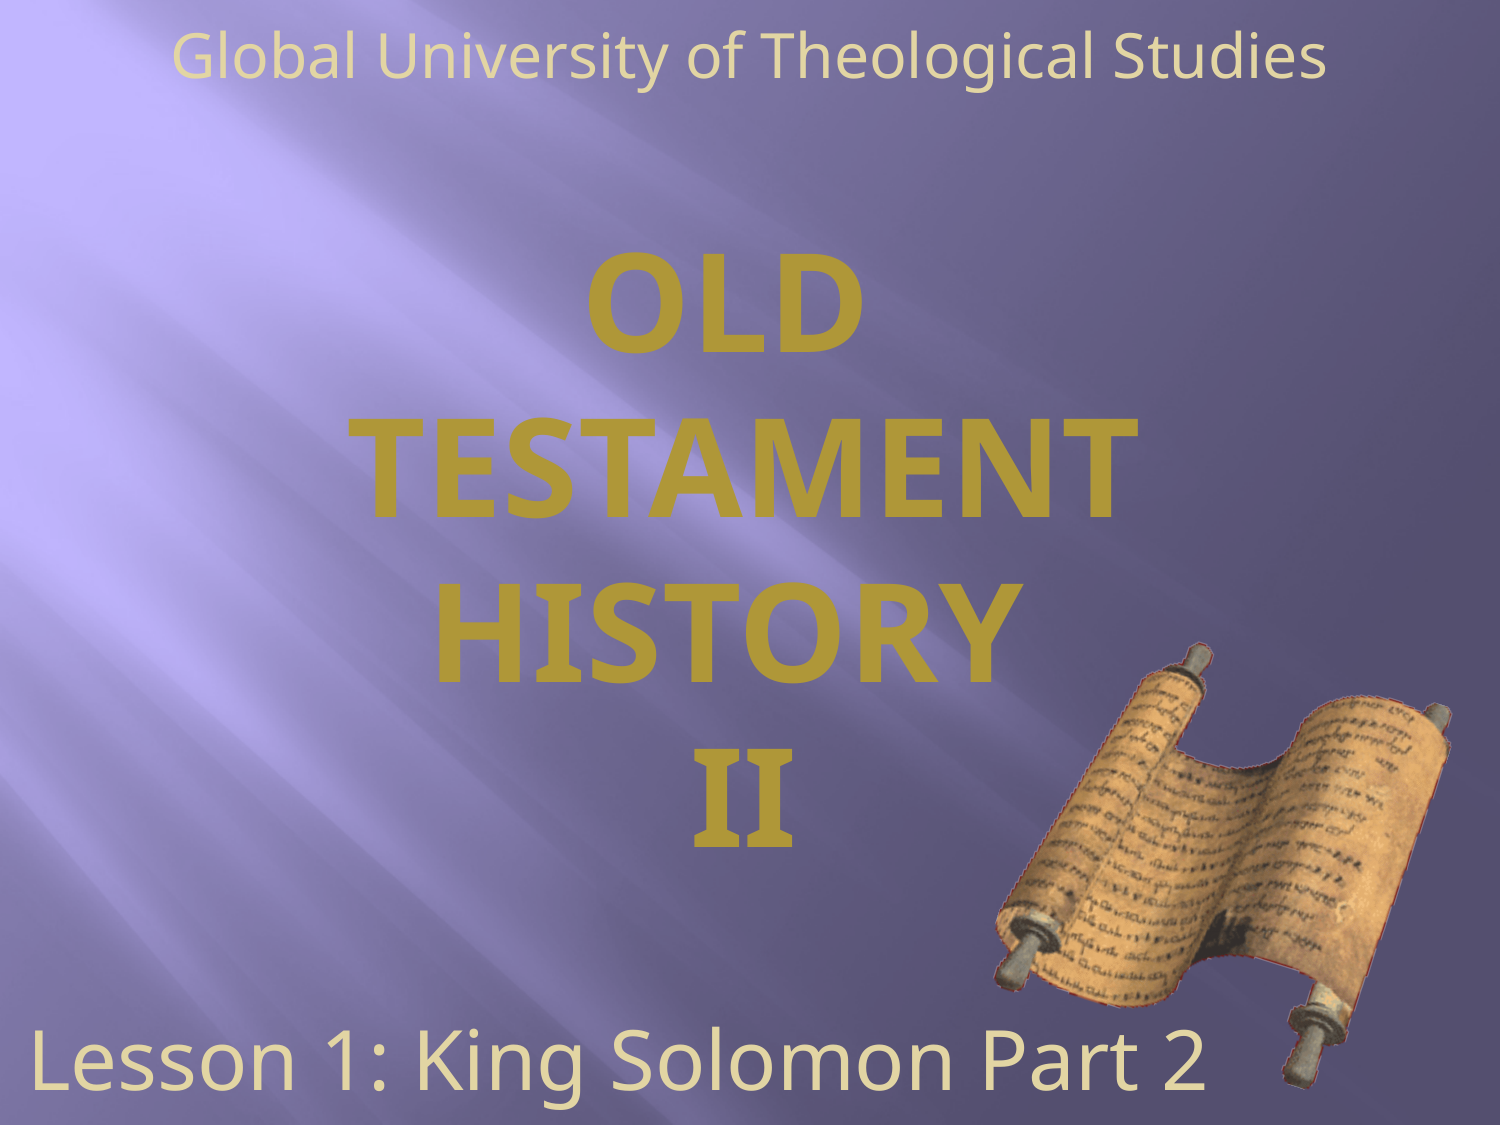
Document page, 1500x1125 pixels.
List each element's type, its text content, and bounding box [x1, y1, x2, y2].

picture [977, 598, 1461, 1099]
title Old Testament History II [69, 224, 1420, 875]
text_box Global University of Theological Studies [0, 9, 1500, 99]
subtitle Lesson 1: King Solomon Part 2 [12, 999, 1500, 1125]
